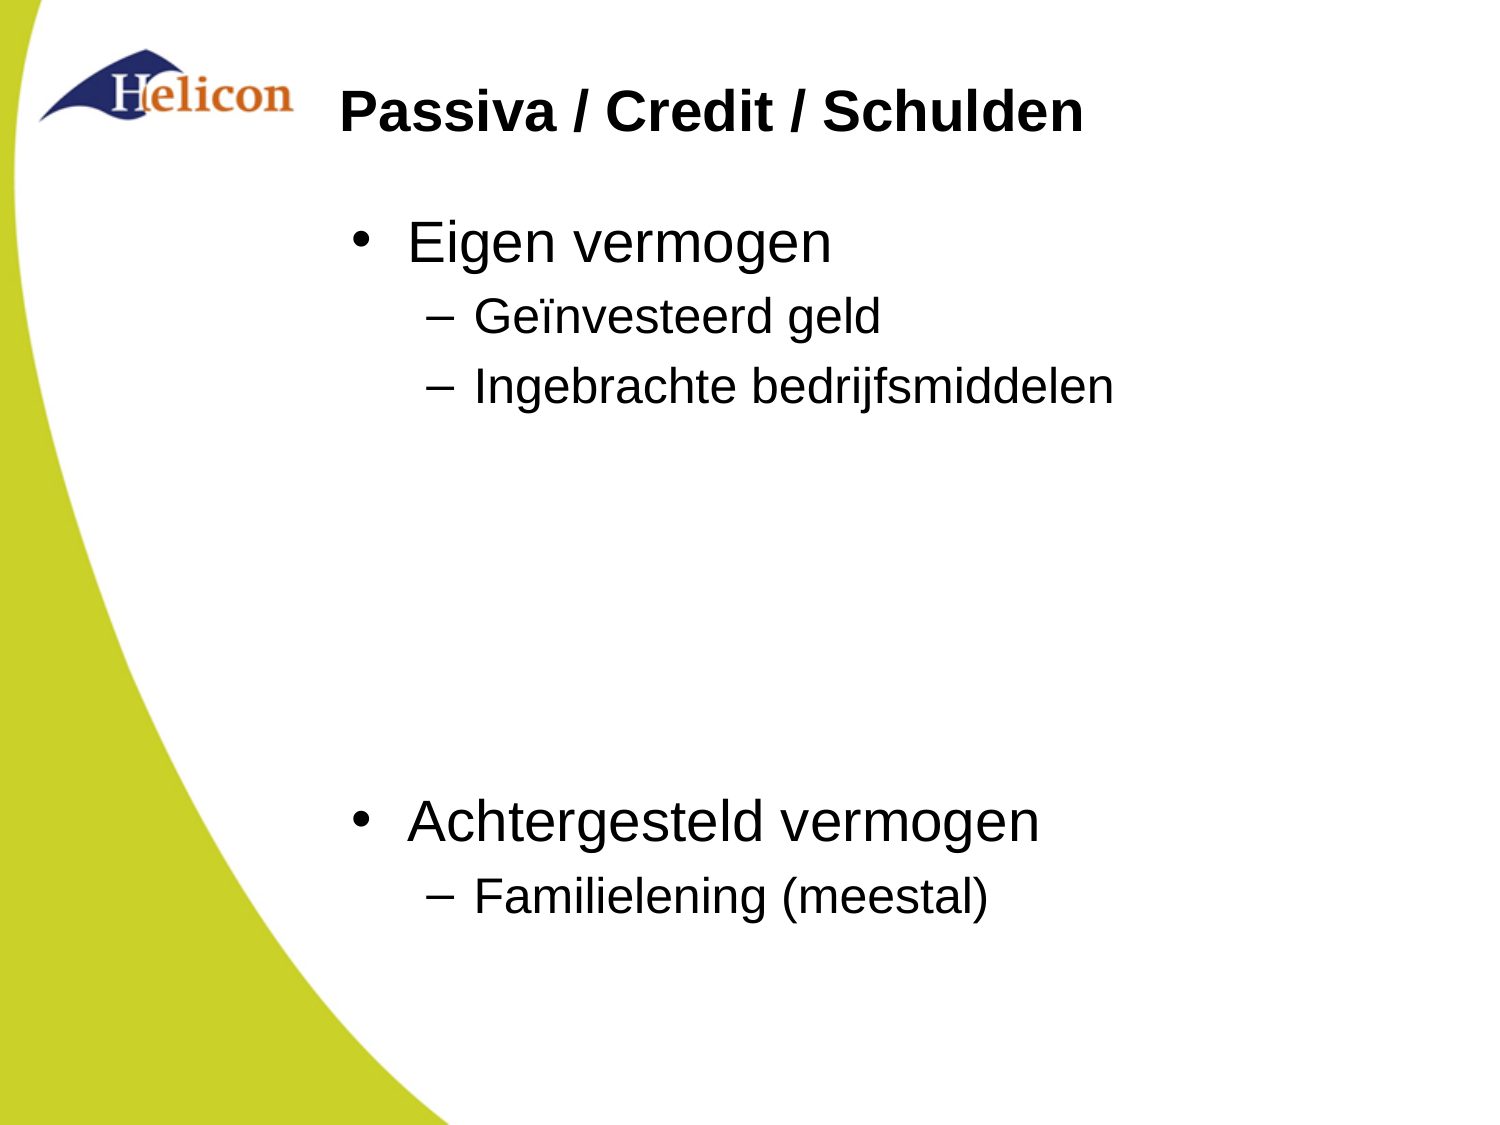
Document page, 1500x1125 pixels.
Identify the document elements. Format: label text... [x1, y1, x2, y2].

title Passiva / Credit / Schulden [324, 54, 1415, 161]
picture [0, 0, 1500, 1125]
list Eigen vermogen Geïnvesteerd geld Ingebrachte bedrijfsmiddelen Achtergesteld vermogen Familielening (meestal) [336, 196, 1425, 1005]
